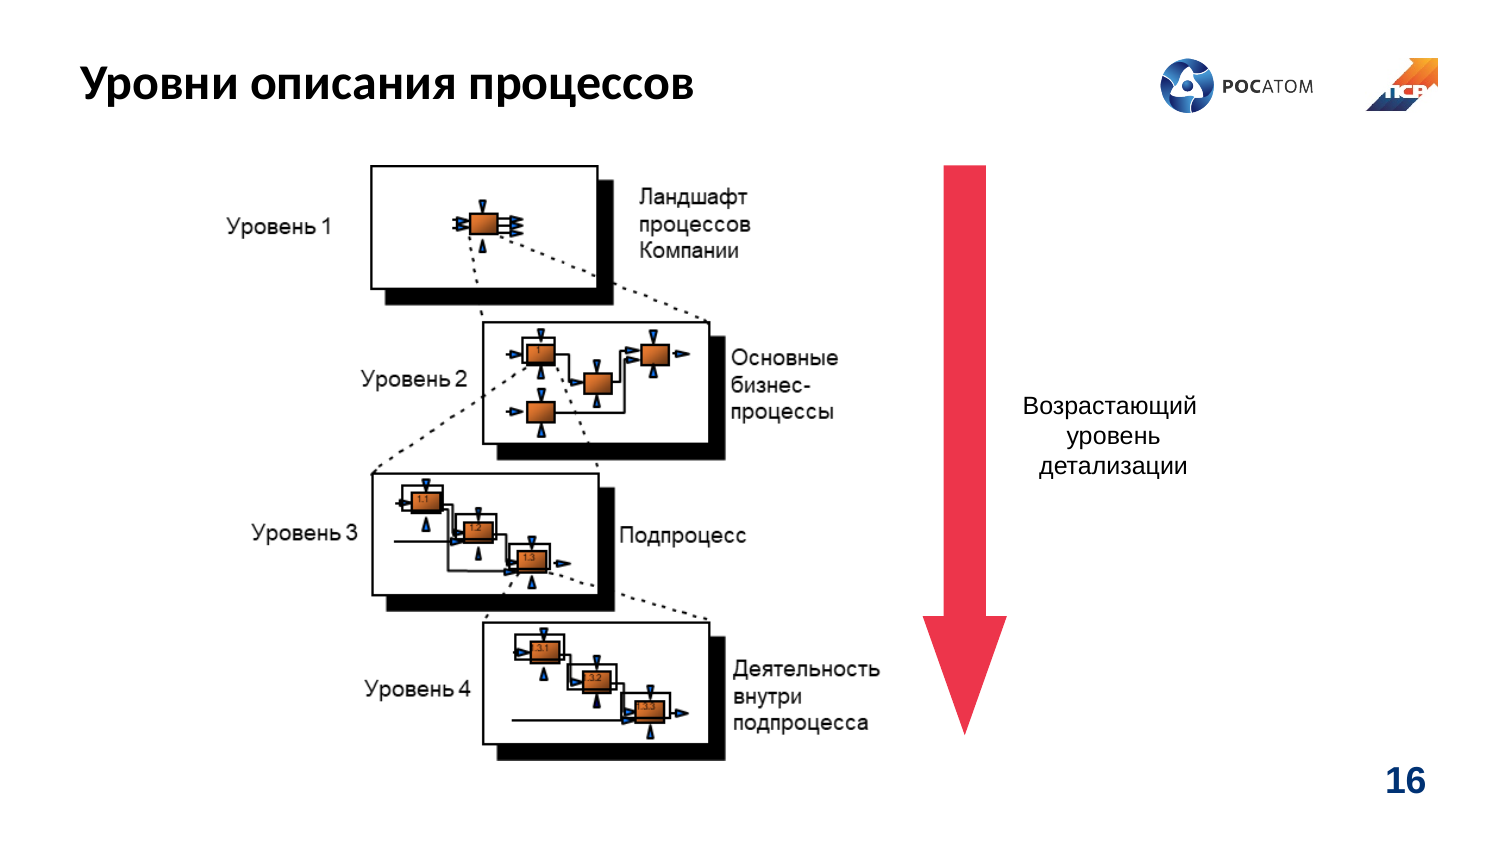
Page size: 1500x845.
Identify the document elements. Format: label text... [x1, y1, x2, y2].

picture [1365, 58, 1438, 113]
text_box [922, 165, 1007, 736]
text_box Возрастающий уровень детализации [1025, 217, 1203, 651]
picture [212, 165, 895, 761]
title Уровни описания процессов [65, 49, 1318, 120]
